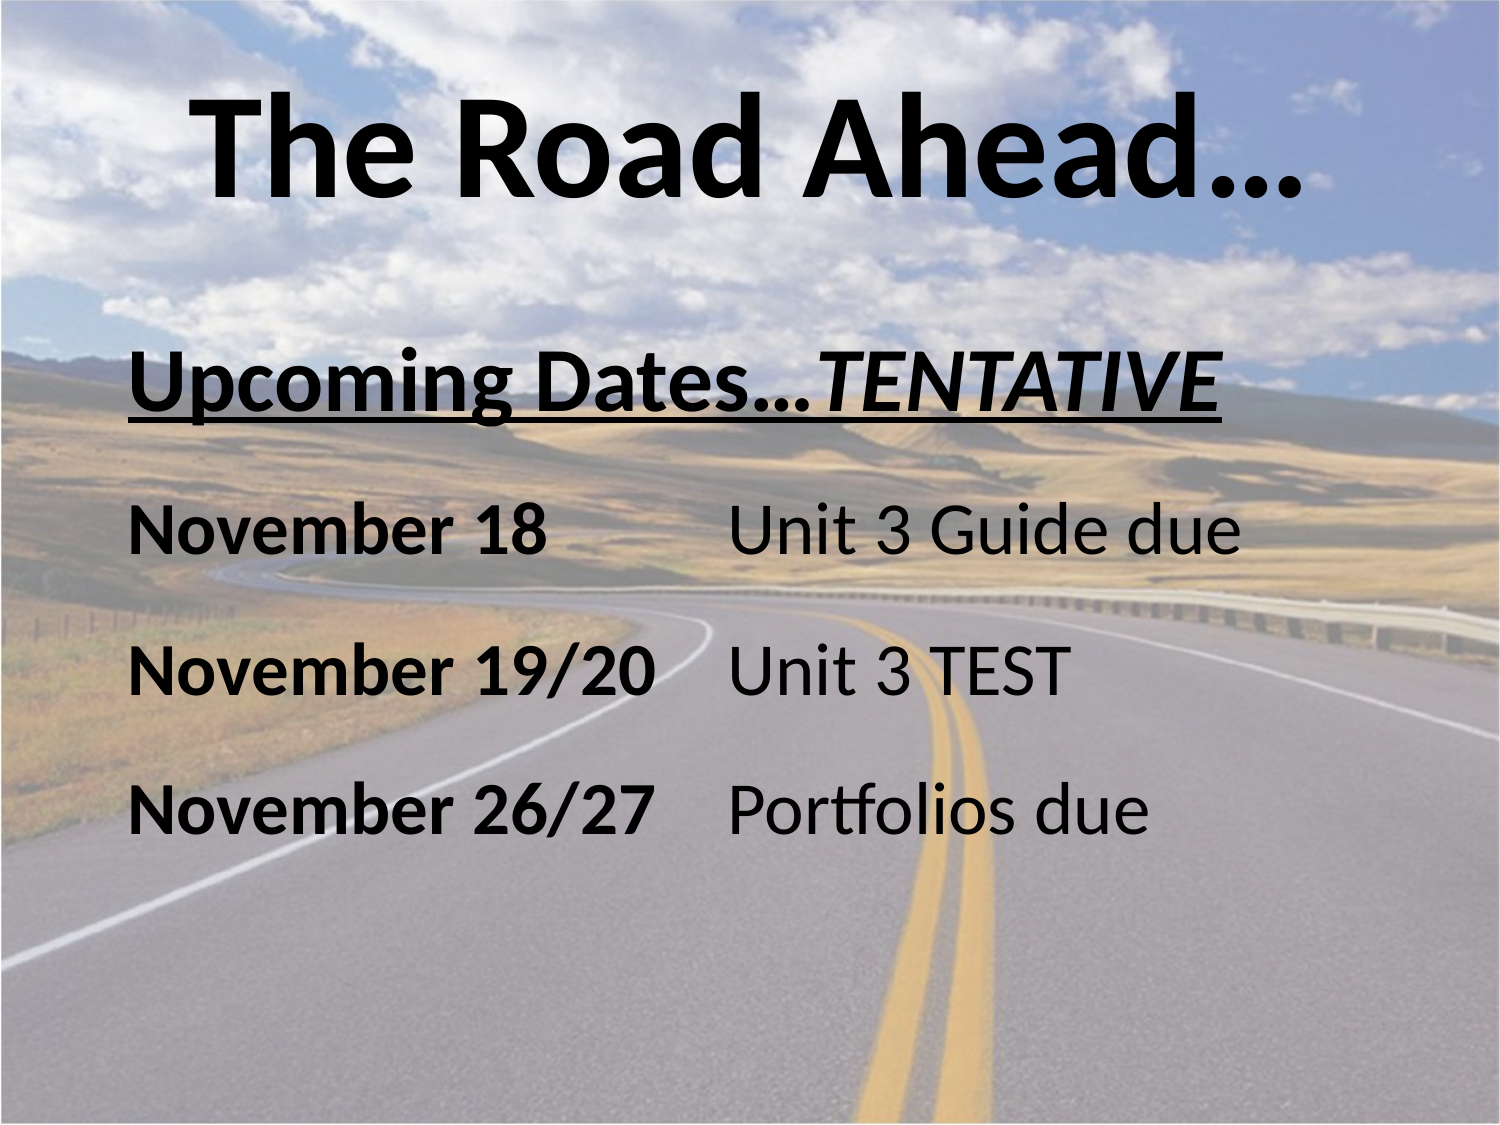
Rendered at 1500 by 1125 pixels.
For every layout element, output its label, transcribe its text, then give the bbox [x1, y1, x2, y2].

title The Road Ahead… [74, 0, 1426, 276]
list Upcoming Dates…TENTATIVE November 18 Unit 3 Guide due November 19/20 Unit 3 TEST November 26/27 Portfolios due [112, 312, 1401, 1076]
